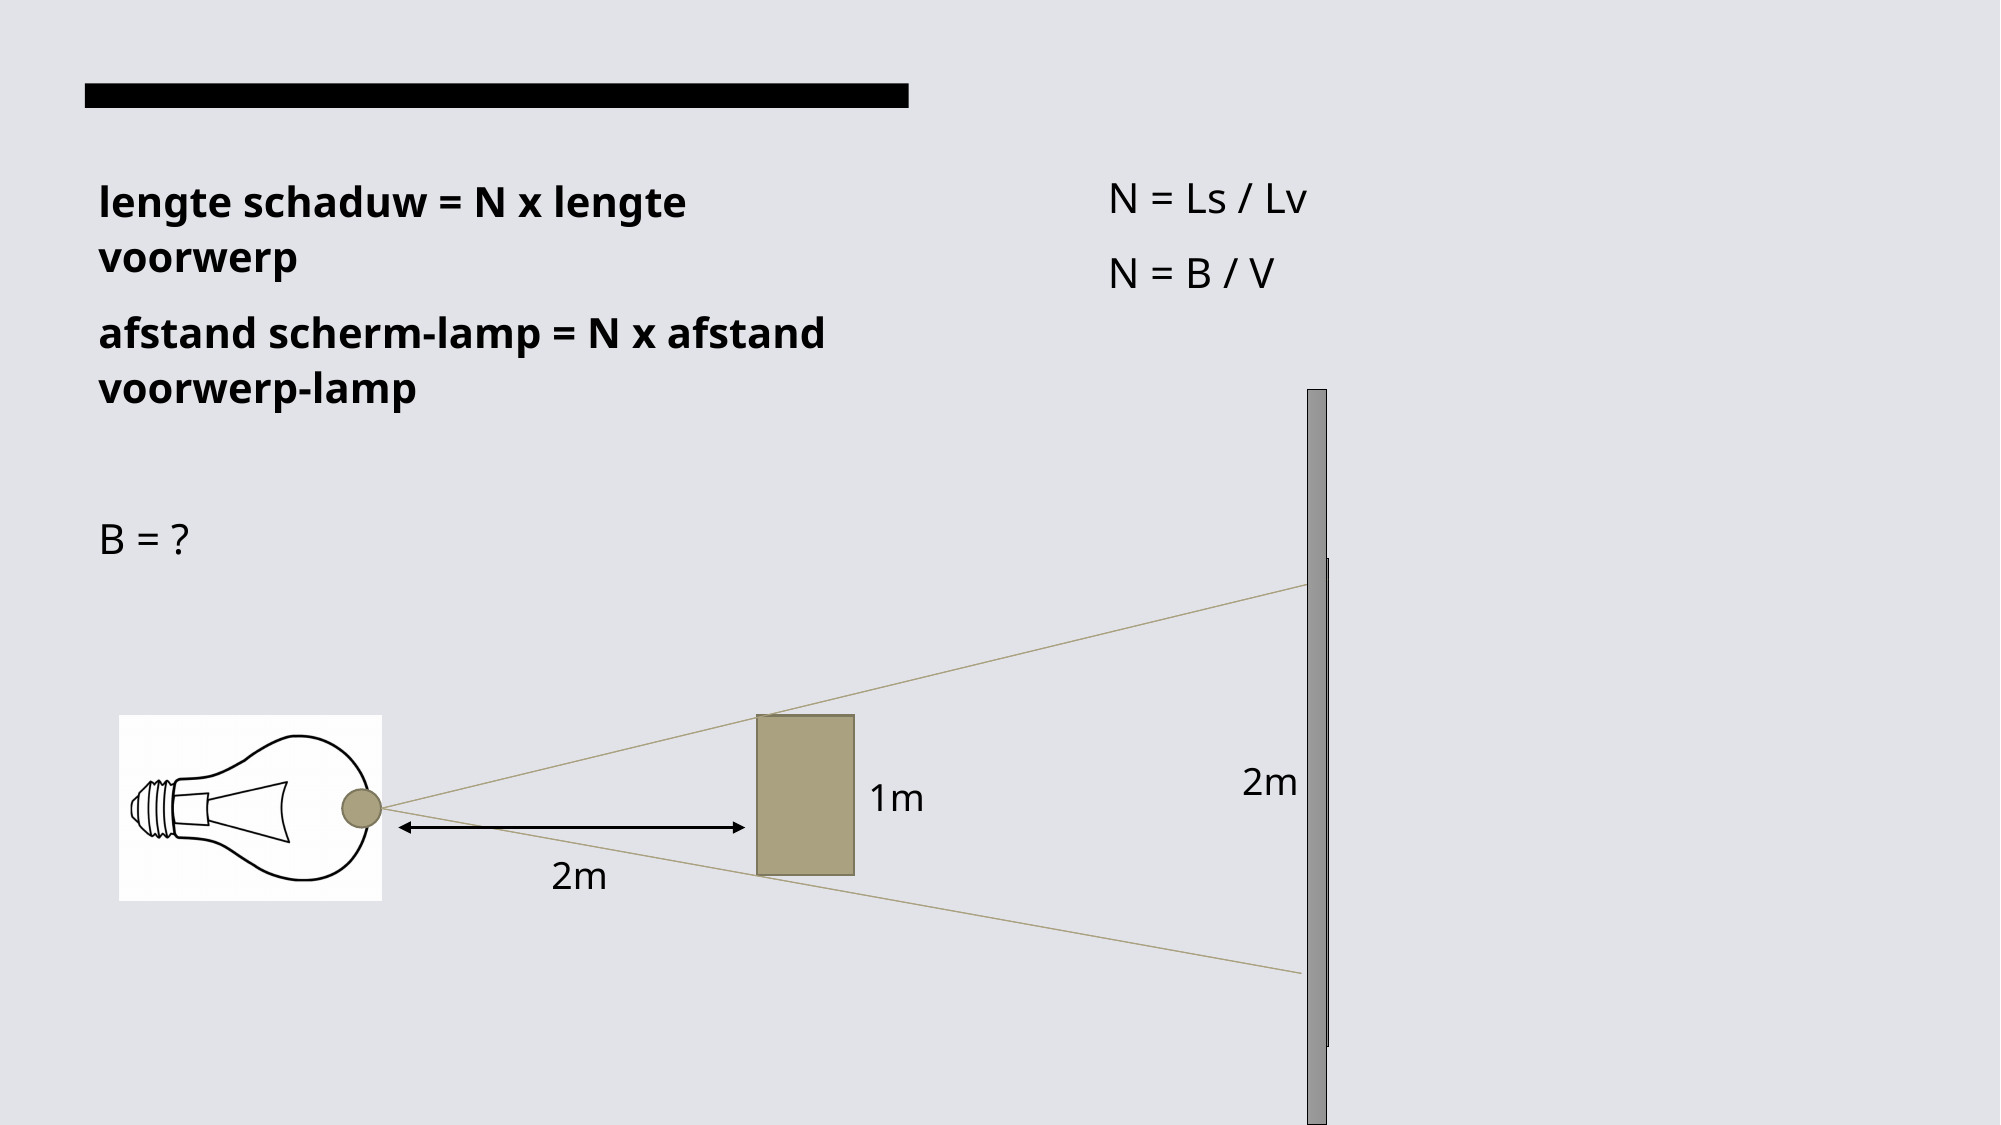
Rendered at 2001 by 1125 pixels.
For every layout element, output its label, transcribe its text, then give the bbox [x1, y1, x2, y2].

text_box [1307, 809, 1327, 1125]
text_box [381, 808, 1302, 974]
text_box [381, 579, 1329, 809]
list N = Ls / Lv N = B / V [1092, 158, 1917, 958]
text_box lengte schaduw = N x lengte voorwerp afstand scherm-lamp = N x afstand voorwerp-lamp B = ? [83, 162, 908, 962]
picture [120, 677, 381, 939]
text_box [343, 788, 381, 829]
text_box [1307, 389, 1327, 579]
